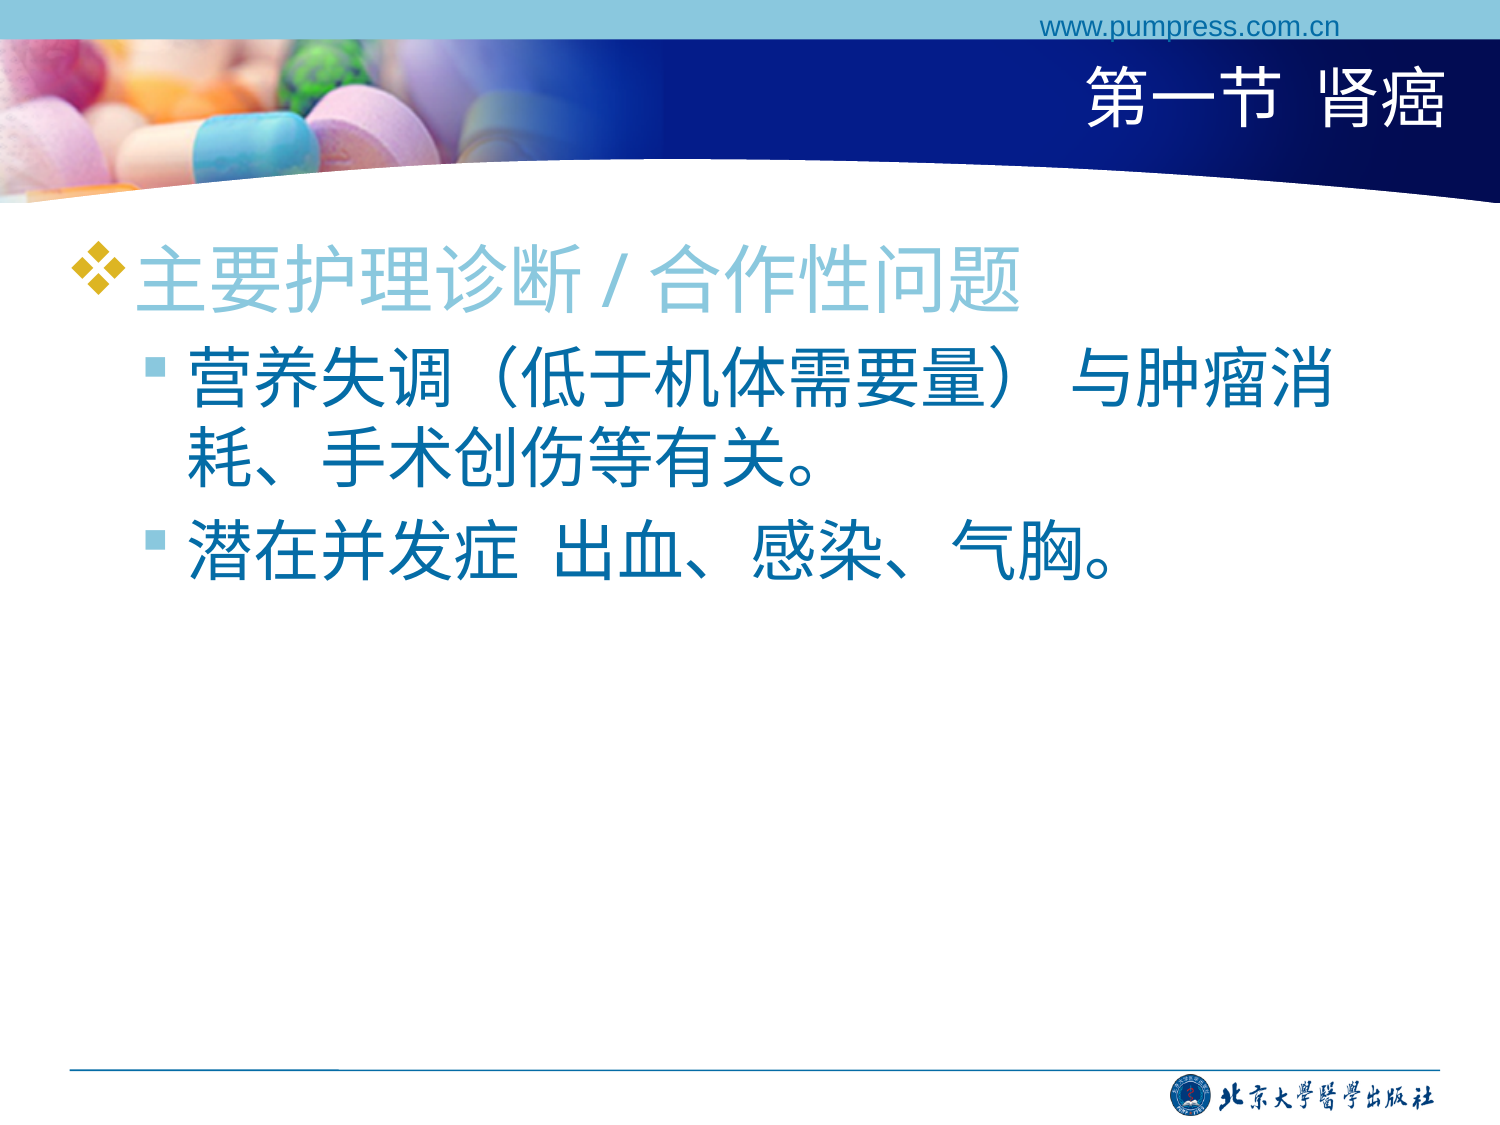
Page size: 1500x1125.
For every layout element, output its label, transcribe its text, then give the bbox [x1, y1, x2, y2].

list 主要护理诊断/合作性问题 营养失调（低于机体需要量） 与肿瘤消耗、手术创伤等有关。 潜在并发症 出血、感染、气胸。 [49, 224, 1463, 1026]
title 第一节 肾癌 [137, 49, 1463, 143]
picture [0, 40, 1500, 203]
picture [1170, 1074, 1436, 1118]
slide_number www.pumpress.com.cn [1025, 0, 1463, 38]
